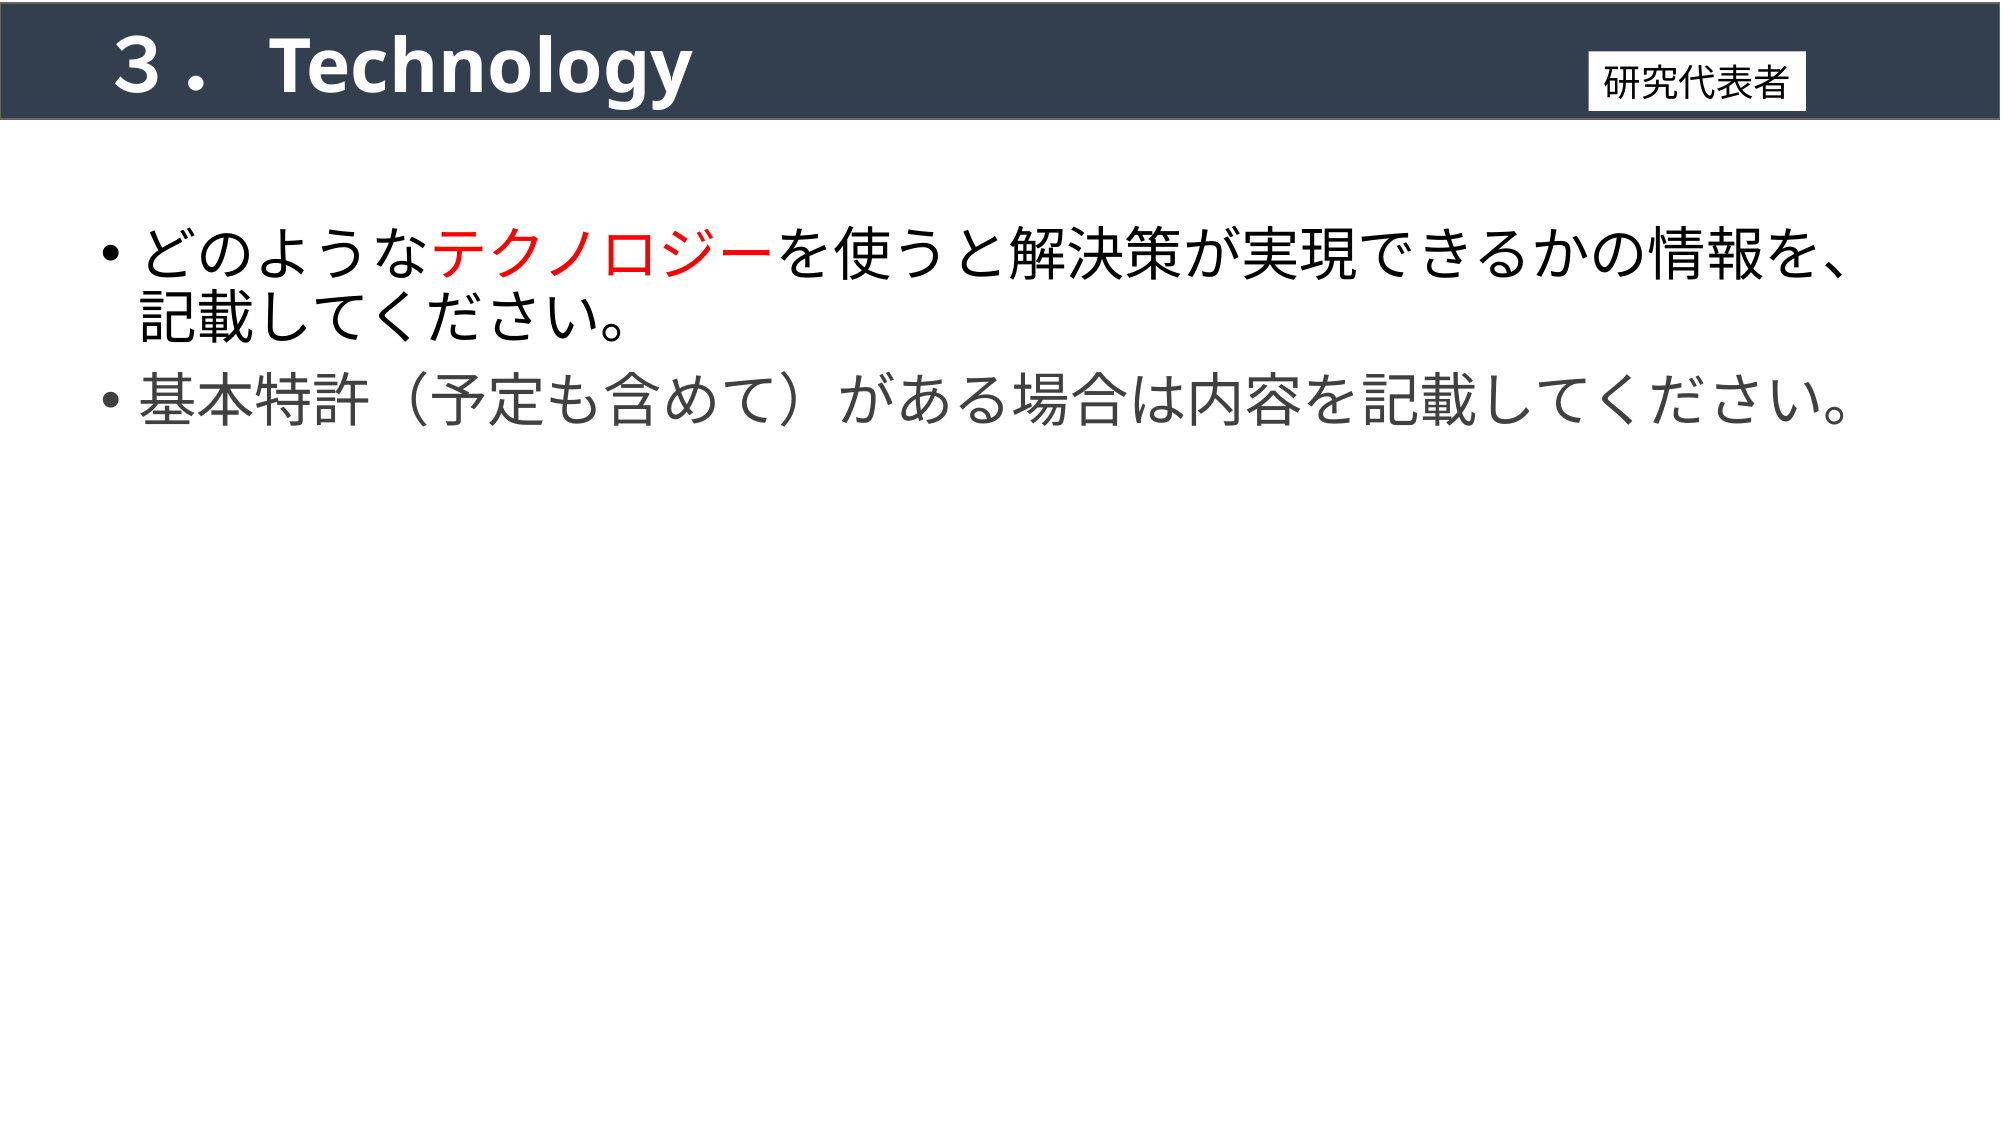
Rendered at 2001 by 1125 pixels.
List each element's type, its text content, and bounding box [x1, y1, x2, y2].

text_box 研究代表者 [1588, 51, 1806, 111]
list どのようなテクノロジーを使うと解決策が実現できるかの情報を、記載してください。 基本特許（予定も含めて）がある場合は内容を記載してください。 [100, 217, 1826, 592]
title ３．Technology [85, 0, 1736, 188]
text_box [0, 2, 85, 120]
text_box [1736, 2, 2000, 120]
